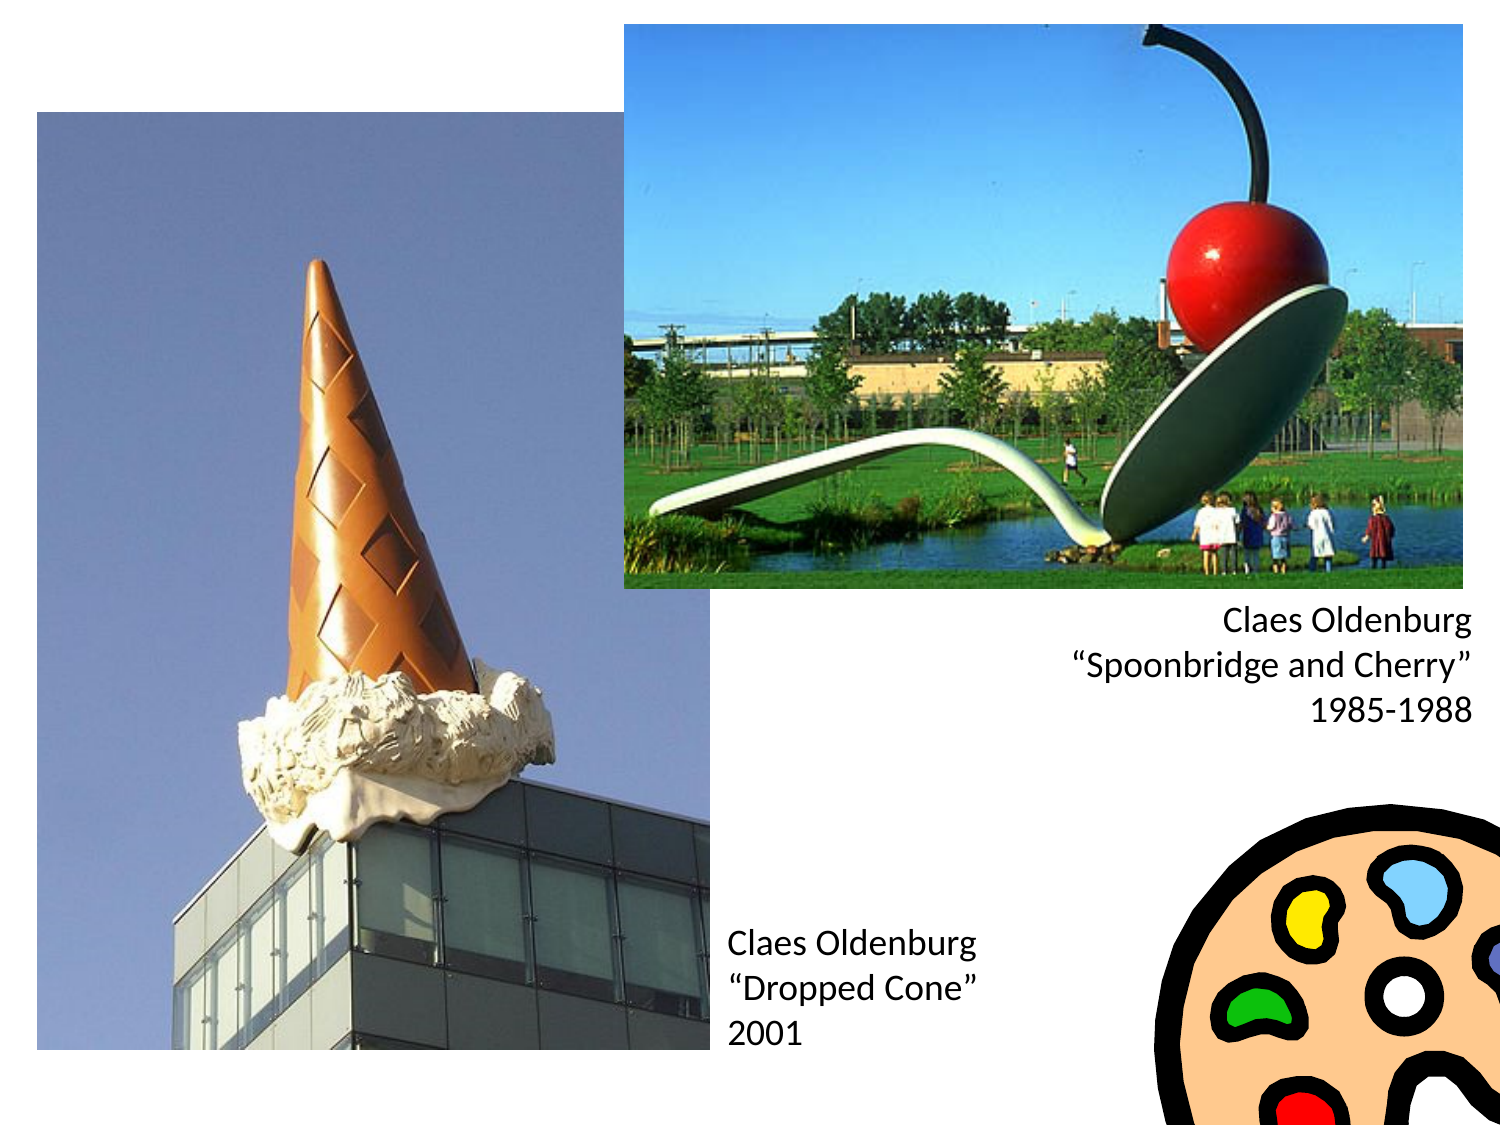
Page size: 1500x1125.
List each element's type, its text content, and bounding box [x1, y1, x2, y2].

picture [37, 24, 1463, 1051]
picture [1149, 799, 1500, 1125]
text_box Claes Oldenburg “Dropped Cone” 2001 [712, 910, 1013, 1061]
text_box Claes Oldenburg “Spoonbridge and Cherry” 1985-1988 [737, 587, 1488, 738]
